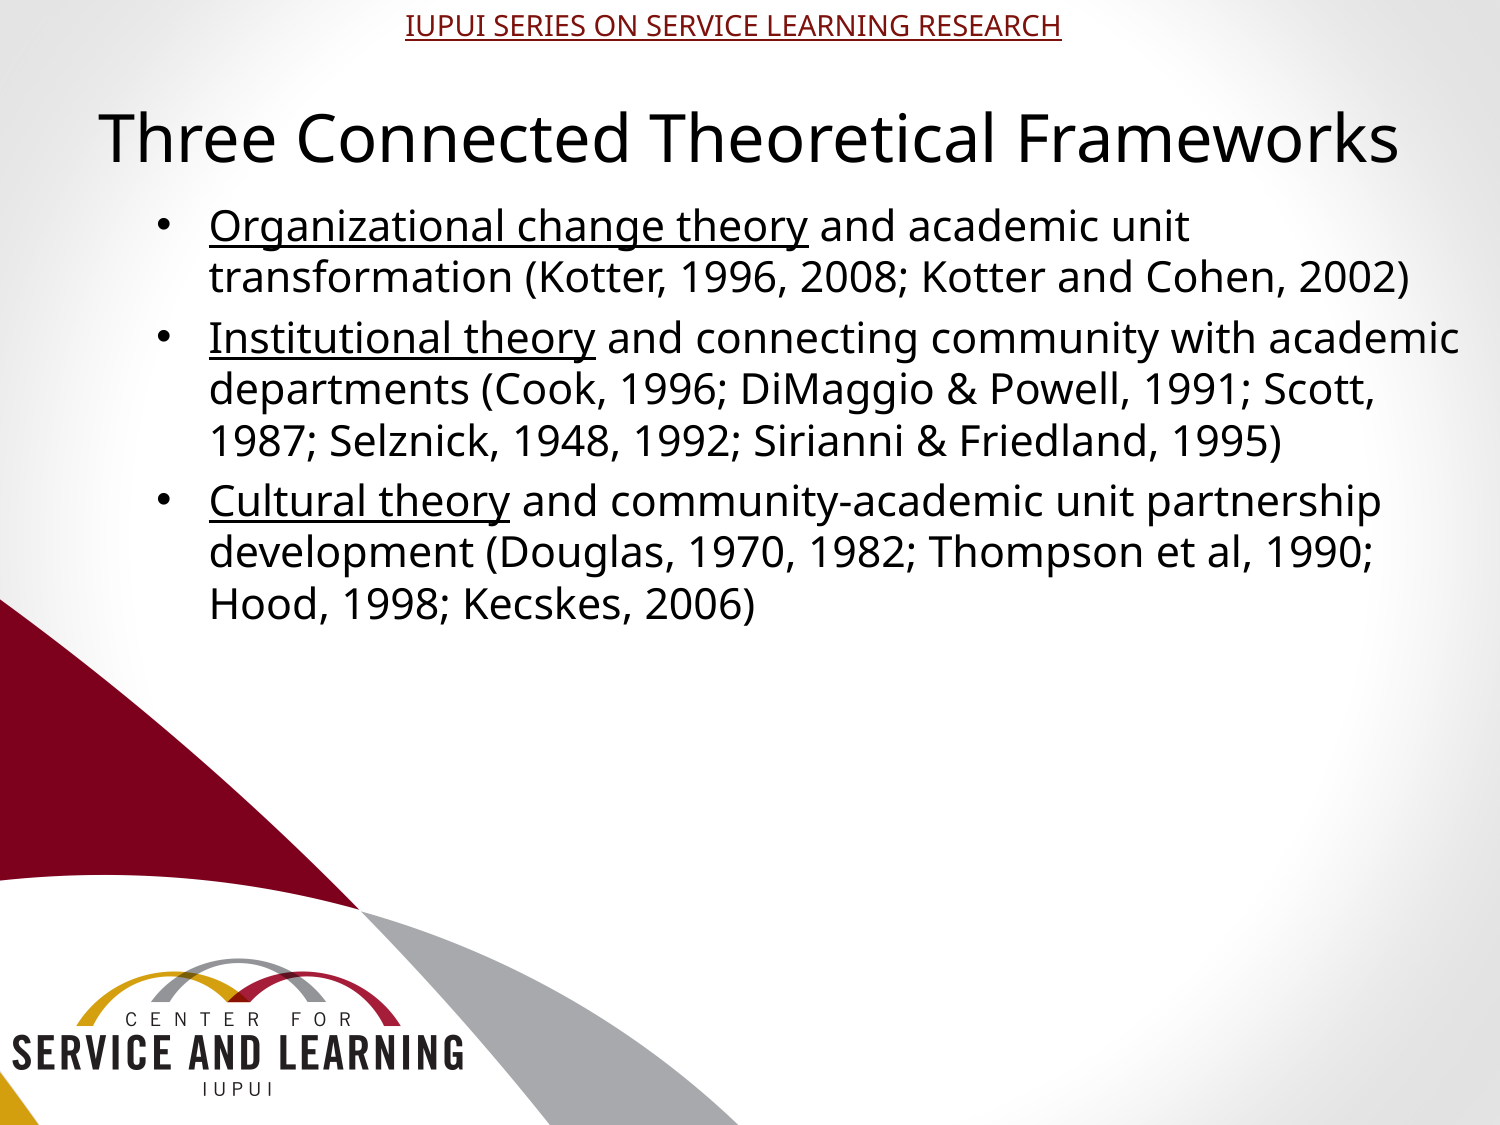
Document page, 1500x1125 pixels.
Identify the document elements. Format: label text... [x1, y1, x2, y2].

title Three Connected Theoretical Frameworks [75, 42, 1425, 230]
picture [0, 0, 1500, 1125]
text_box IUPUI SERIES ON SERVICE LEARNING RESEARCH [381, 0, 1087, 50]
list Organizational change theory and academic unit transformation (Kotter, 1996, 2008; Kotter and Cohen, 2002) Institutional theory and connecting community with academic departments (Cook, 1996; DiMaggio & Powell, 1991; Scott, 1987; Selznick, 1948, 1992; Sirianni & Friedland, 1995) Cultural theory and community-academic unit partnership development (Douglas, 1970, 1982; Thompson et al, 1990; Hood, 1998; Kecskes, 2006) [141, 190, 1492, 675]
